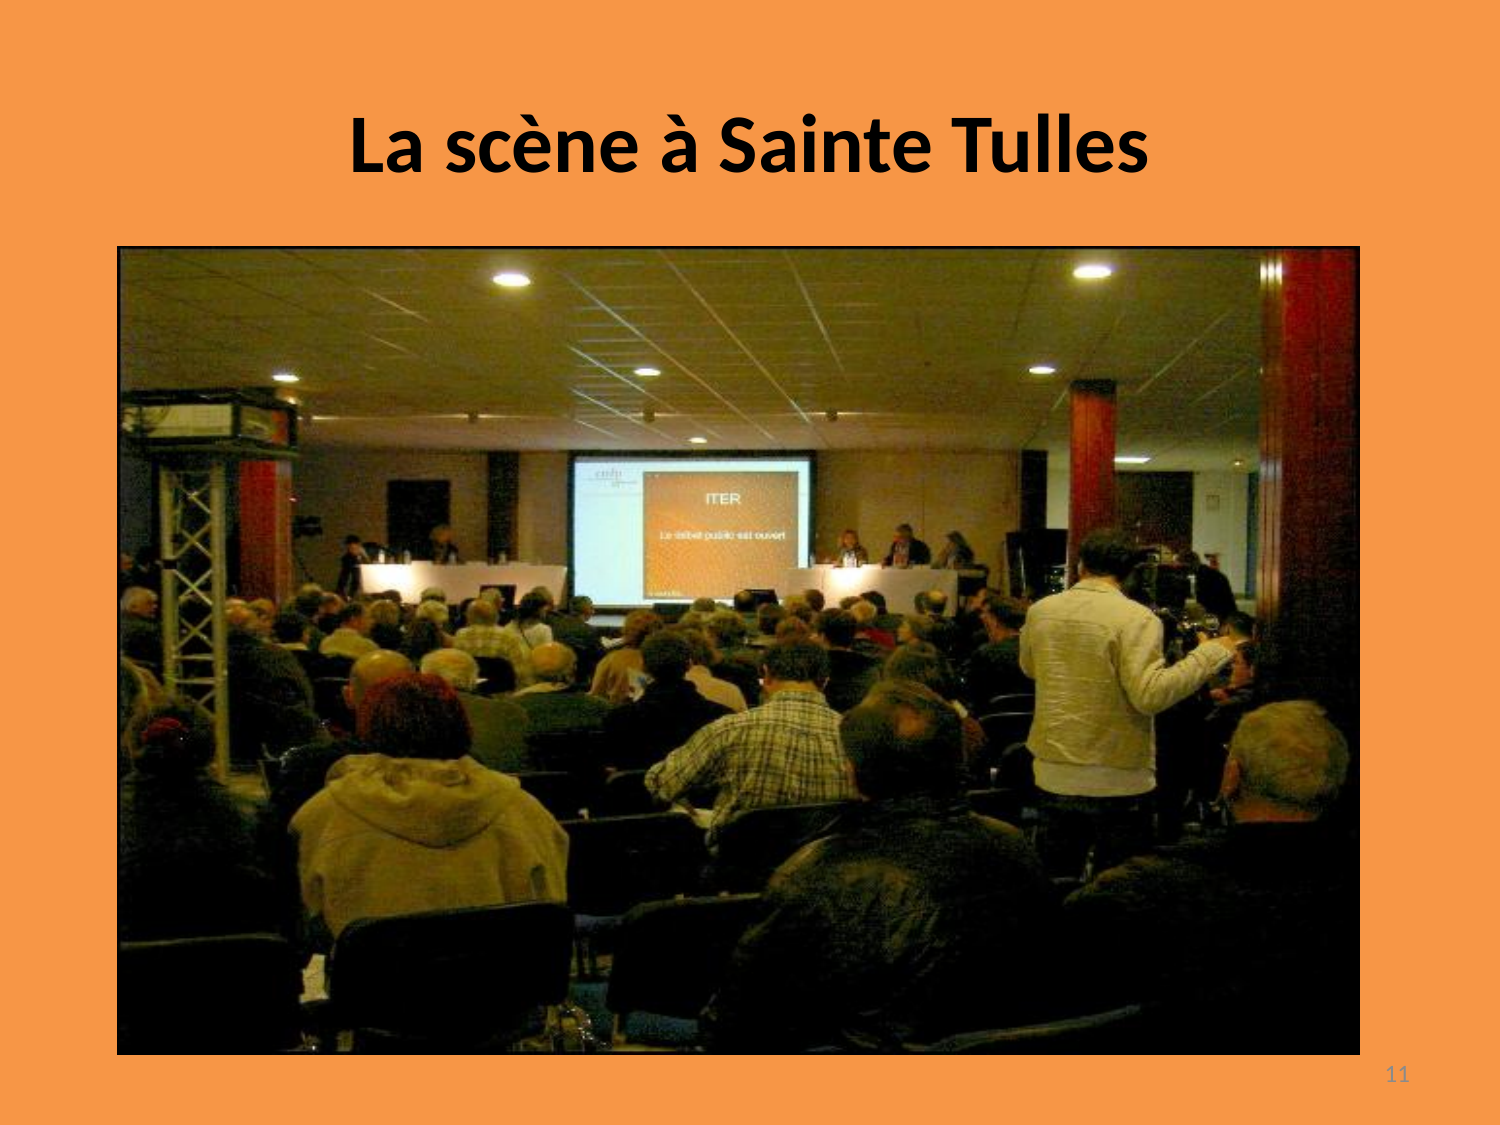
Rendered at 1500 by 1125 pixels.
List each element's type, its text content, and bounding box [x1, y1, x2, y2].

title La scène à Sainte Tulles [75, 45, 1425, 233]
slide_number 11 [1074, 1042, 1425, 1103]
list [116, 245, 1360, 1055]
